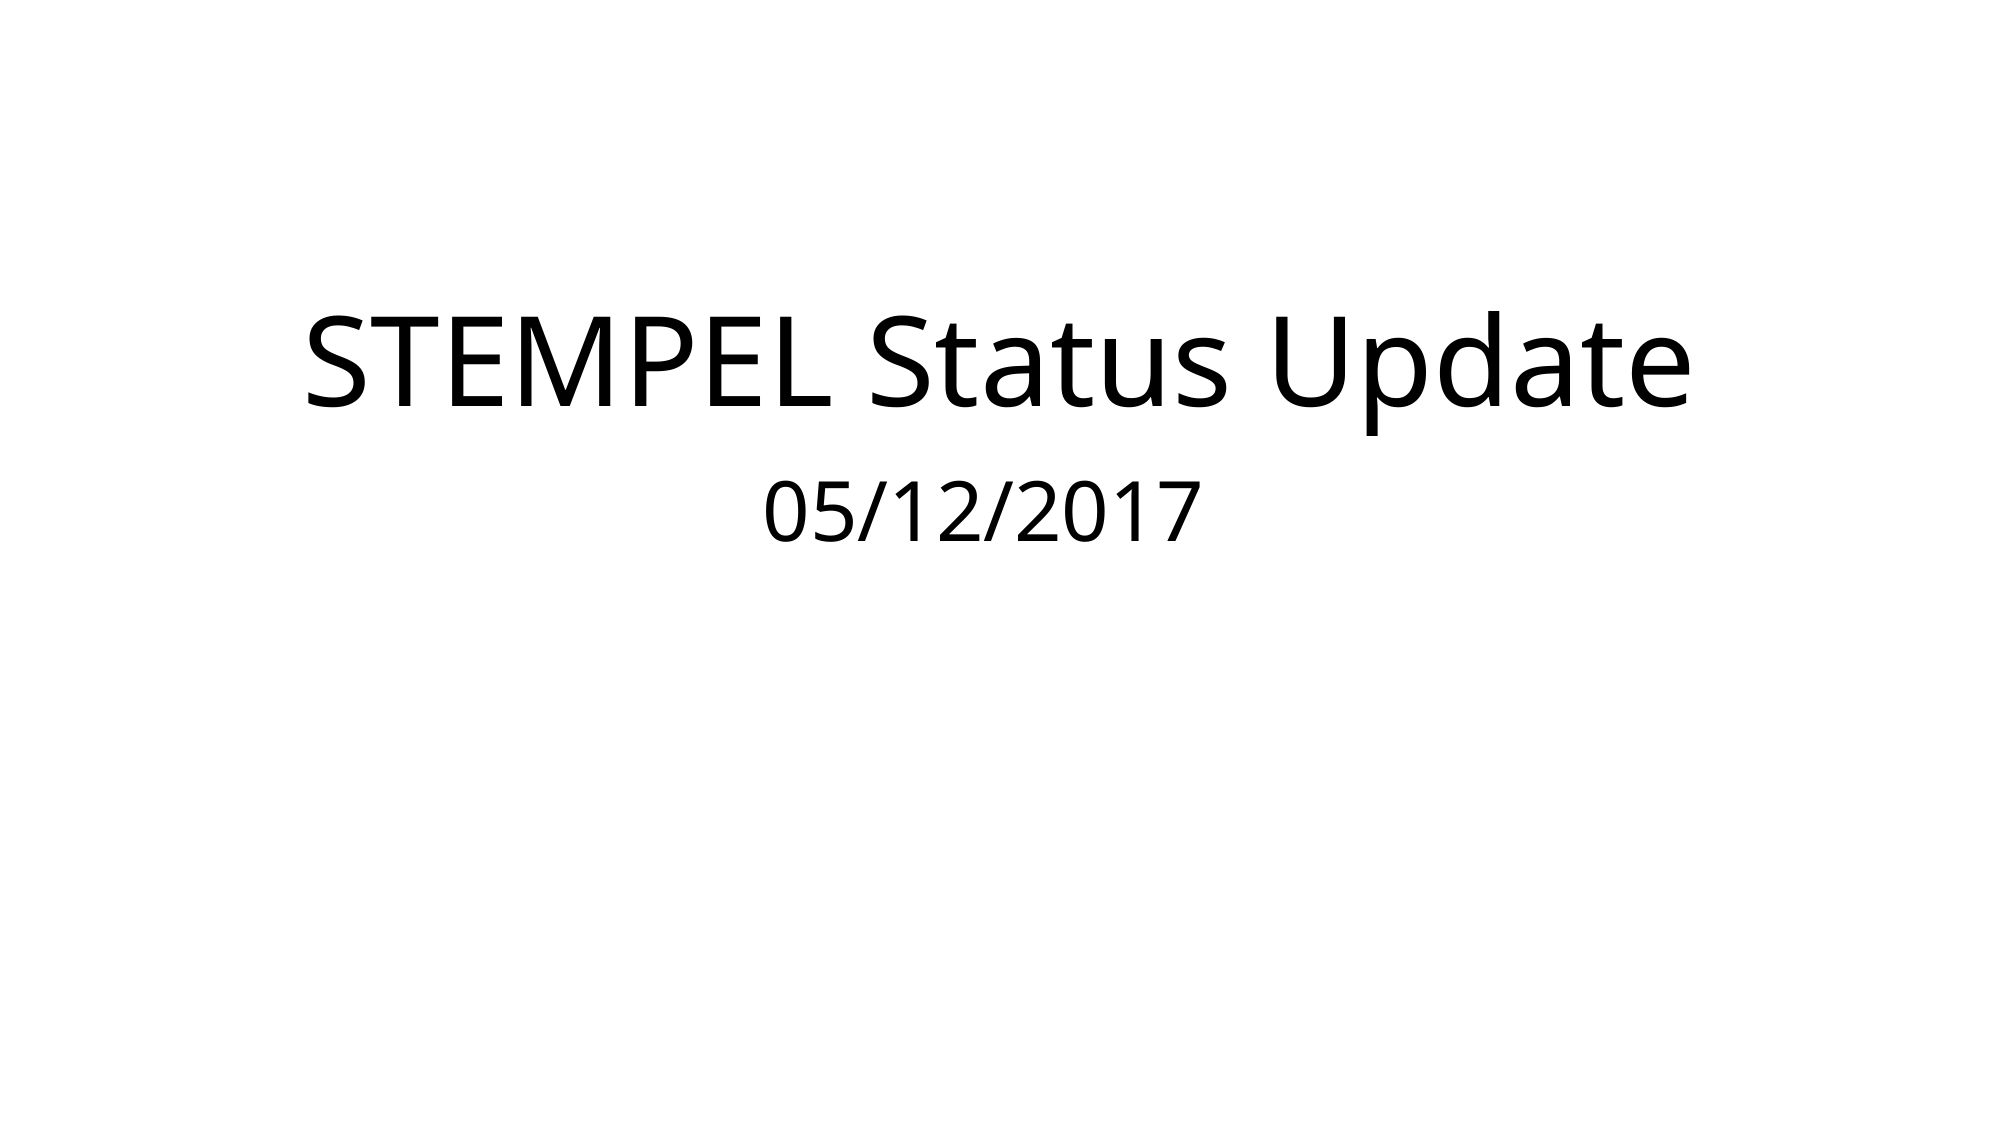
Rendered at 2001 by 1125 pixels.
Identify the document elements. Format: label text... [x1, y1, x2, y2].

title STEMPEL Status Update 05/12/2017 [249, 184, 1750, 576]
